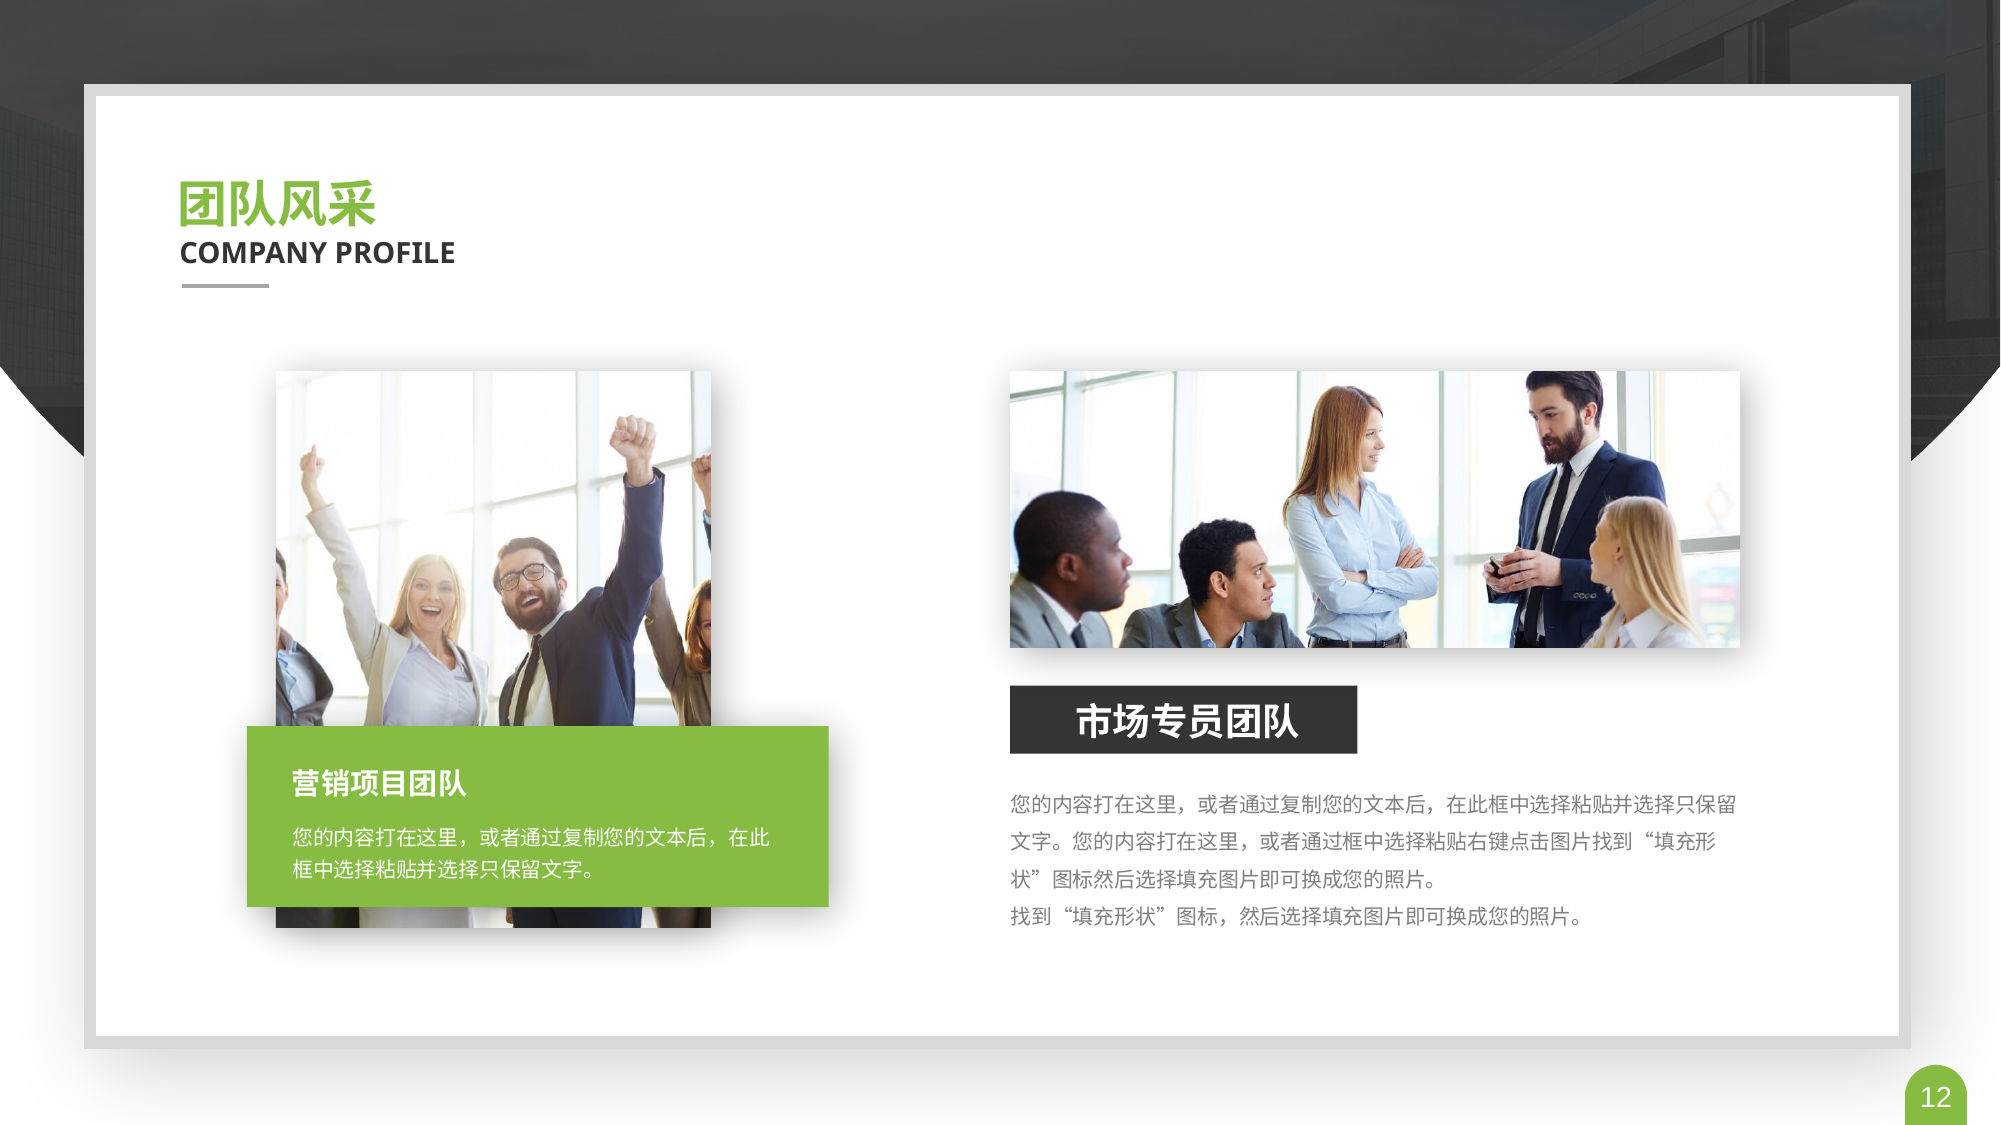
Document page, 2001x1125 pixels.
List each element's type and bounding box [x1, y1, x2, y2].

text_box [1010, 690, 1750, 1007]
text_box [1009, 370, 1741, 649]
text_box [162, 146, 749, 312]
text_box [246, 726, 829, 908]
text_box [275, 370, 712, 709]
text_box [1009, 685, 1358, 755]
